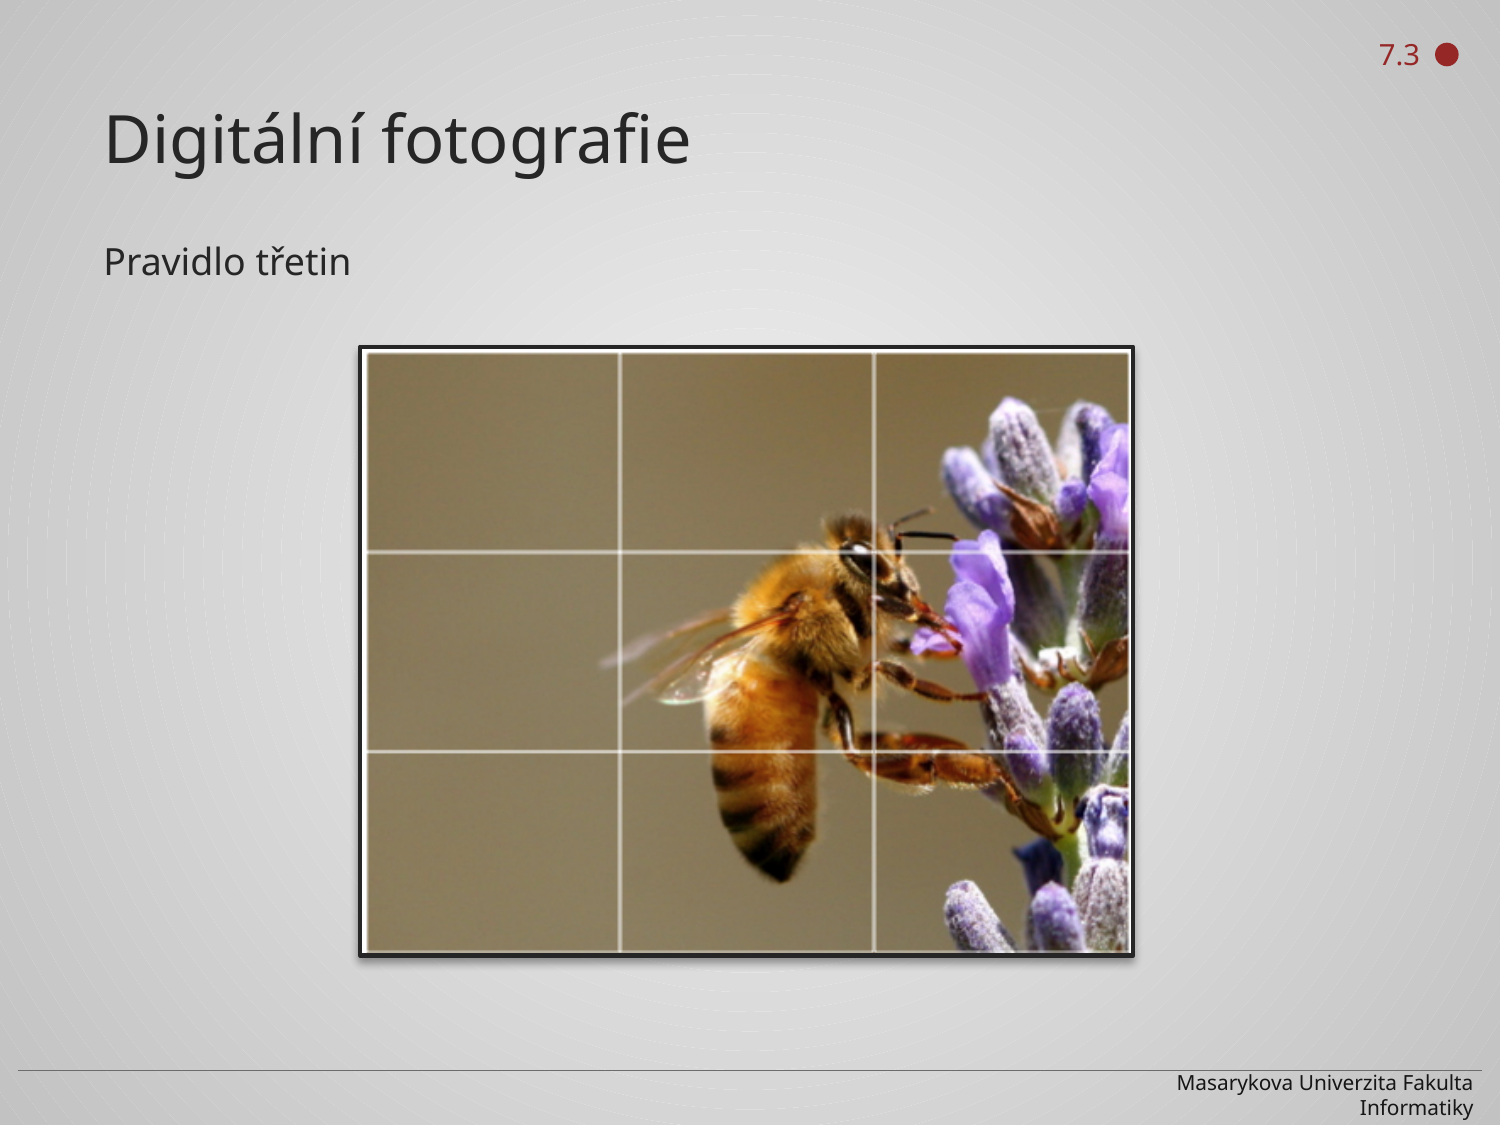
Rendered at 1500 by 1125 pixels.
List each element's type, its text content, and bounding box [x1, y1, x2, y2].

text_box Pravidlo třetin [88, 230, 1436, 290]
picture [361, 348, 1132, 954]
text_box 7.3 [1364, 29, 1459, 79]
text_box Digitální fotografie [88, 89, 1436, 230]
footer Masarykova Univerzita Fakulta Informatiky [1092, 1065, 1489, 1125]
